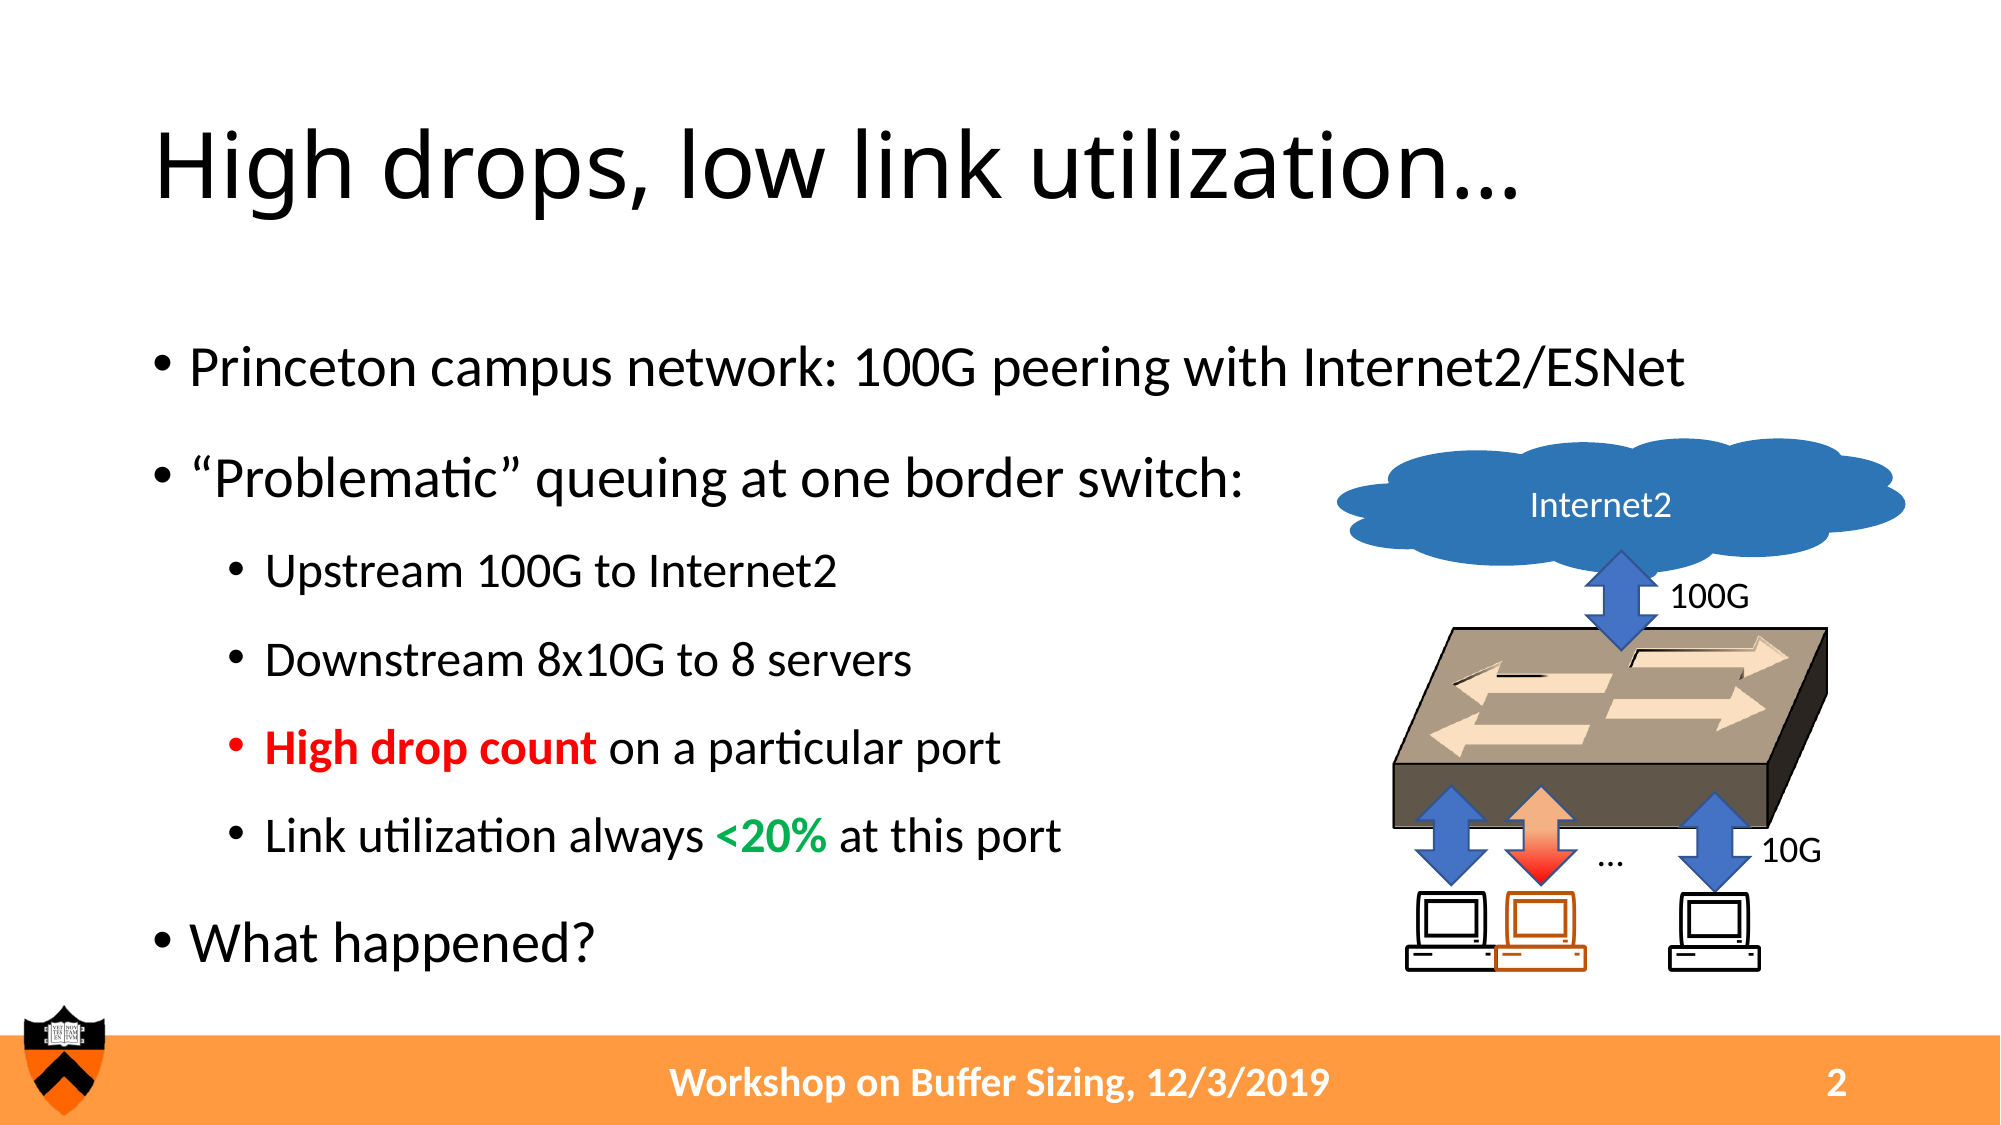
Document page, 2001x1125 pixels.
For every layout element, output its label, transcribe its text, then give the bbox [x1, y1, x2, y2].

title High drops, low link utilization… [137, 59, 1863, 278]
picture [11, 1000, 373, 1118]
slide_number 2 [1412, 1049, 1863, 1110]
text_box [1337, 437, 1934, 972]
list Princeton campus network: 100G peering with Internet2/ESNet “Problematic” queuing at one border switch: Upstream 100G to Internet2 Downstream 8x10G to 8 servers High drop count on a particular port Link utilization always <20% at this port What happened? [137, 299, 1863, 1014]
footer Workshop on Buffer Sizing, 12/3/2019 [633, 1049, 1367, 1110]
